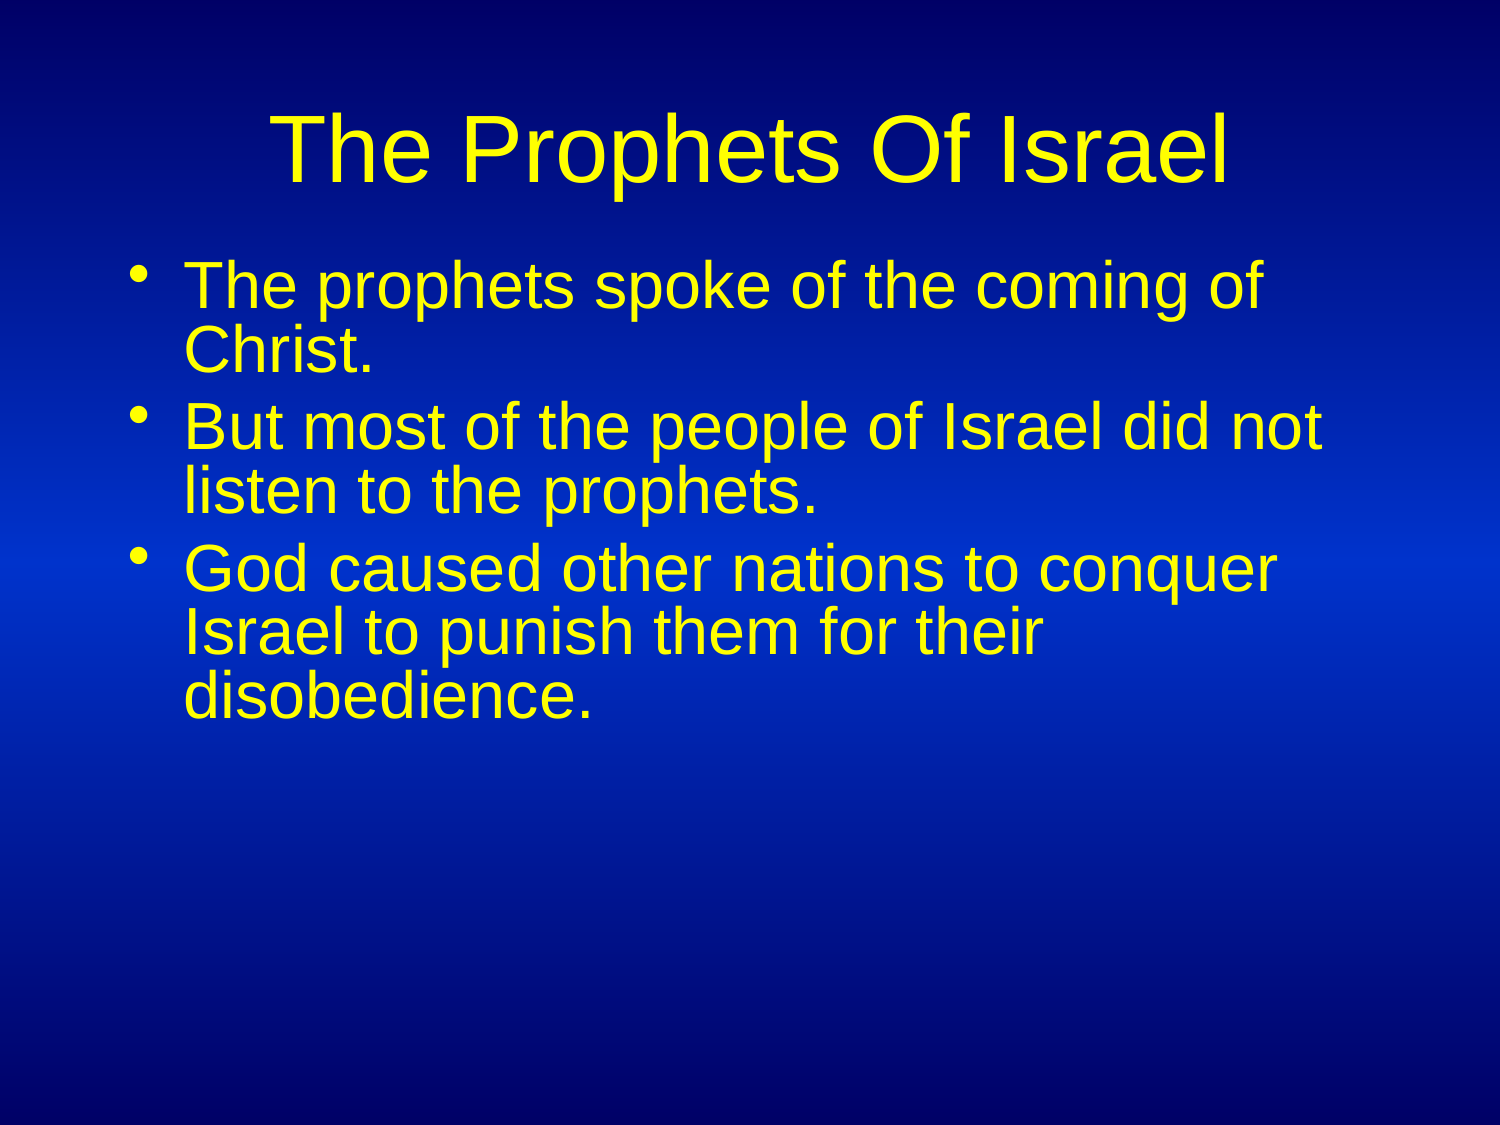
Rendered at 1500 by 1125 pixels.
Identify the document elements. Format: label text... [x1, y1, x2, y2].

title The Prophets Of Israel [37, 50, 1463, 238]
list The prophets spoke of the coming of Christ. But most of the people of Israel did not listen to the prophets. God caused other nations to conquer Israel to punish them for their disobedience. [112, 249, 1438, 850]
